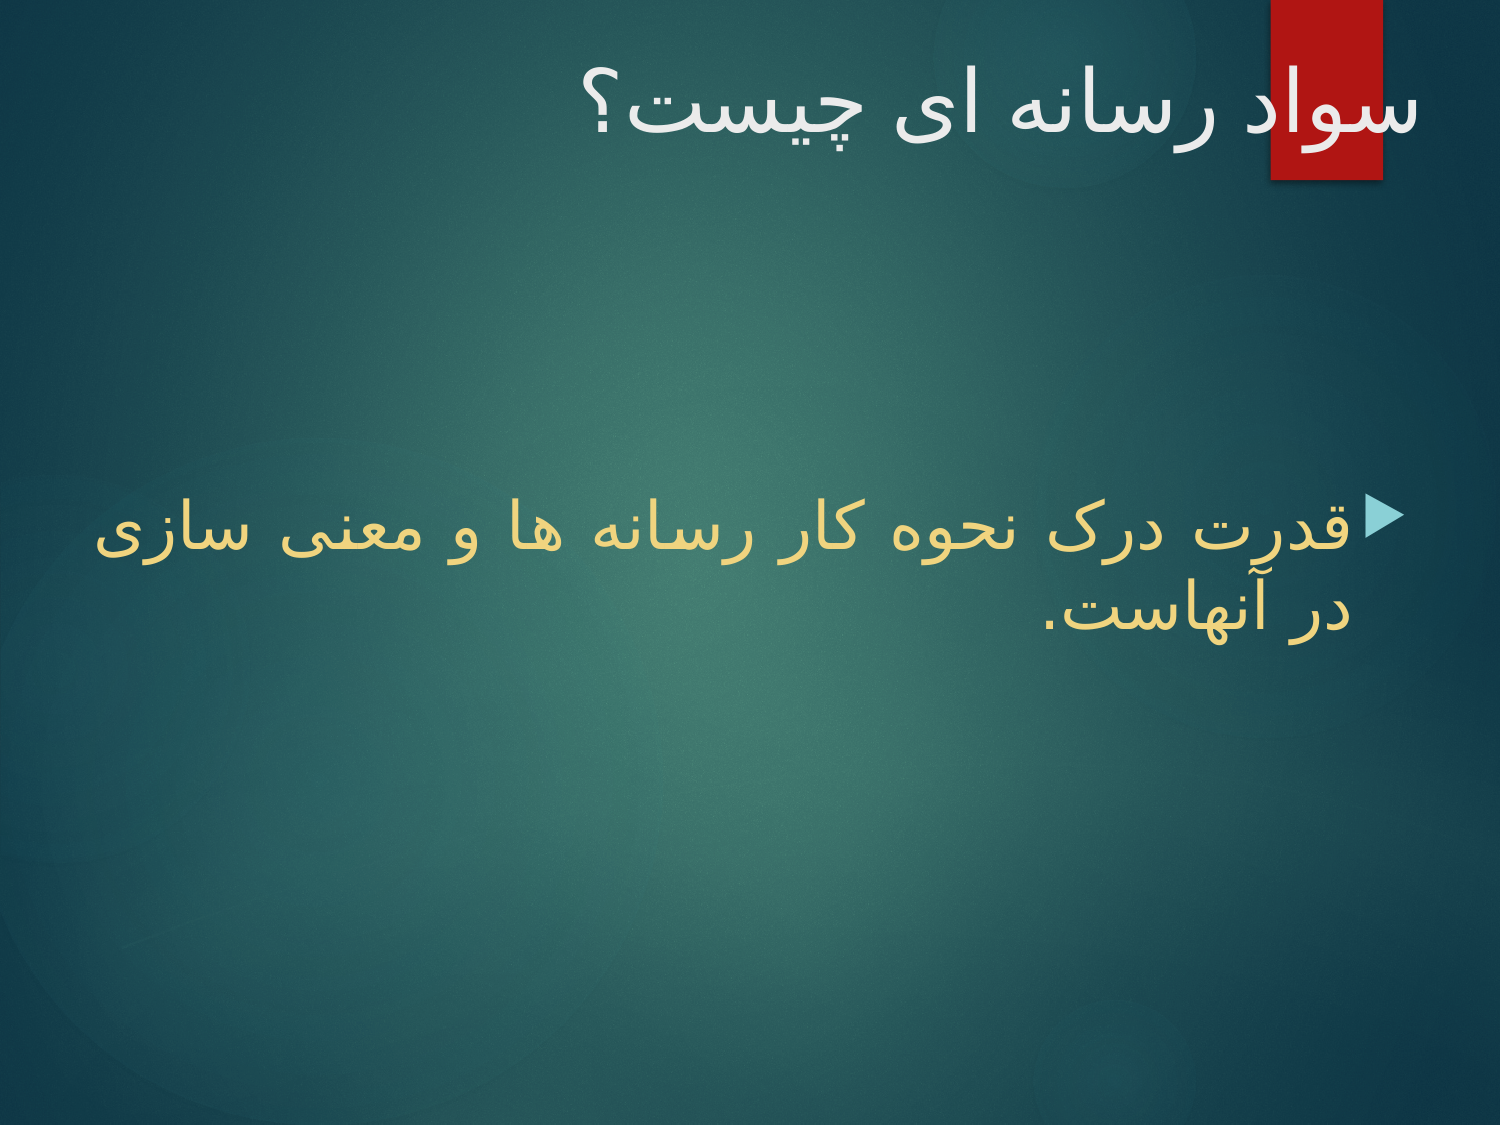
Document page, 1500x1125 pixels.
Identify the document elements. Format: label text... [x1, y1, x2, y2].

title سواد رسانه ای چیست؟ [562, 37, 1500, 268]
list قدرت درک نحوه کار رسانه ها و معنی سازی در آنهاست. [75, 474, 1425, 910]
